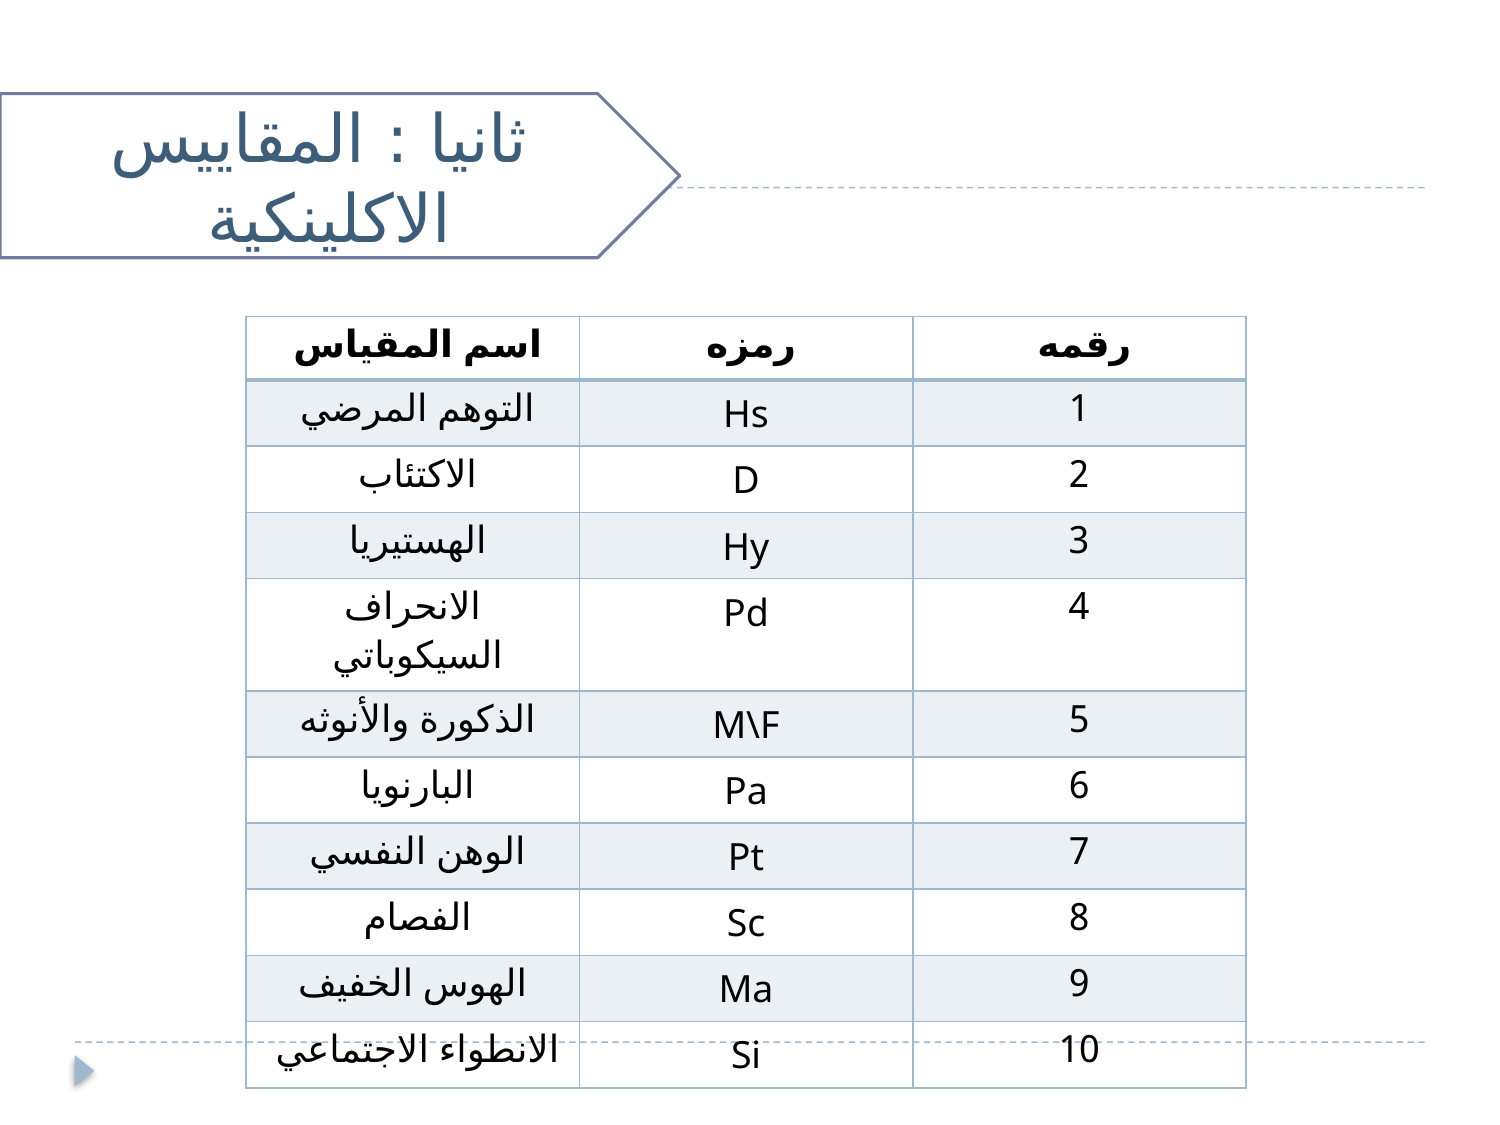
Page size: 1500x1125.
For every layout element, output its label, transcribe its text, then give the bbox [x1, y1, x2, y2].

table_cell 3 [914, 513, 1245, 578]
table_cell Si [580, 1022, 912, 1087]
table_cell الهوس الخفيف [247, 956, 579, 1021]
table_cell 2 [914, 447, 1245, 512]
table_cell Pa [580, 758, 912, 822]
table_cell Pd [580, 579, 912, 690]
table_cell Pt [580, 824, 912, 888]
table_cell 4 [914, 579, 1245, 690]
table_cell 7 [914, 824, 1245, 888]
table_cell 8 [914, 890, 1245, 955]
table_cell D [580, 447, 912, 512]
table_cell الفصام [247, 890, 579, 955]
table_header اسم المقياس [247, 317, 579, 378]
table_cell Hs [580, 382, 912, 445]
table_cell الوهن النفسي [247, 824, 579, 888]
table_cell الذكورة والأنوثه [247, 692, 579, 756]
table_cell 5 [914, 692, 1245, 756]
table_cell M\F [580, 692, 912, 756]
table_cell 1 [914, 382, 1245, 445]
table_cell الاكتئاب [247, 447, 579, 512]
table_header رقمه [914, 317, 1245, 378]
table_cell الهستيريا [247, 513, 579, 578]
table_cell 10 [914, 1022, 1245, 1087]
table_header رمزه [580, 317, 912, 378]
table_cell Hy [580, 513, 912, 578]
table_cell الانطواء الاجتماعي [247, 1022, 579, 1087]
table_cell 6 [914, 758, 1245, 822]
list [70, 210, 1421, 1021]
table_cell الانحراف السيكوباتي [247, 579, 579, 690]
text_box ثانيا : المقاييس الاكلينكية [0, 92, 681, 260]
table_cell التوهم المرضي [247, 382, 579, 445]
table_cell 9 [914, 956, 1245, 1021]
table_cell البارنويا [247, 758, 579, 822]
table_cell Ma [580, 956, 912, 1021]
table_cell Sc [580, 890, 912, 955]
